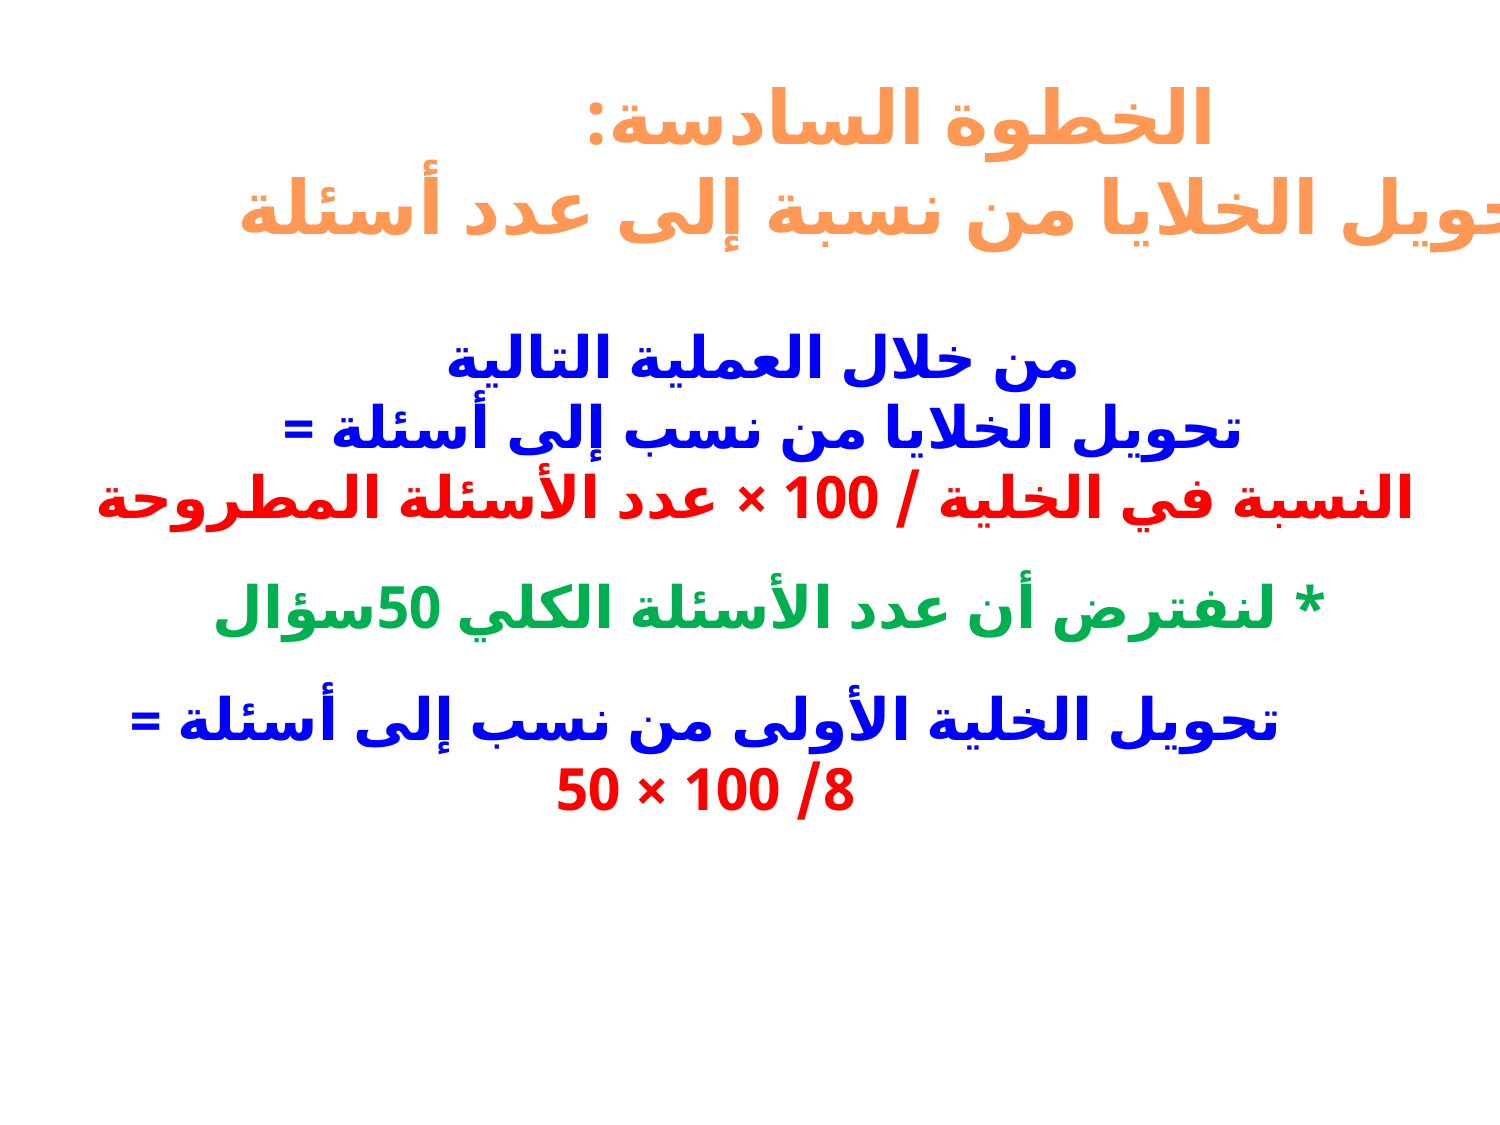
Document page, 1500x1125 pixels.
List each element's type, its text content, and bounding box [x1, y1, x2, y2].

text_box * لنفترض أن عدد الأسئلة الكلي 50سؤال [198, 562, 1344, 648]
text_box تحويل الخلية الأولى من نسب إلى أسئلة = 8/ 100 × 50 [99, 674, 1298, 830]
text_box من خلال العملية التالية تحويل الخلايا من نسب إلى أسئلة = النسبة في الخلية / 100 × عدد الأسئلة المطروحة [80, 312, 1431, 538]
text_box الخطوة السادسة: تحويل الخلايا من نسبة إلى عدد أسئلة [222, 62, 1500, 258]
